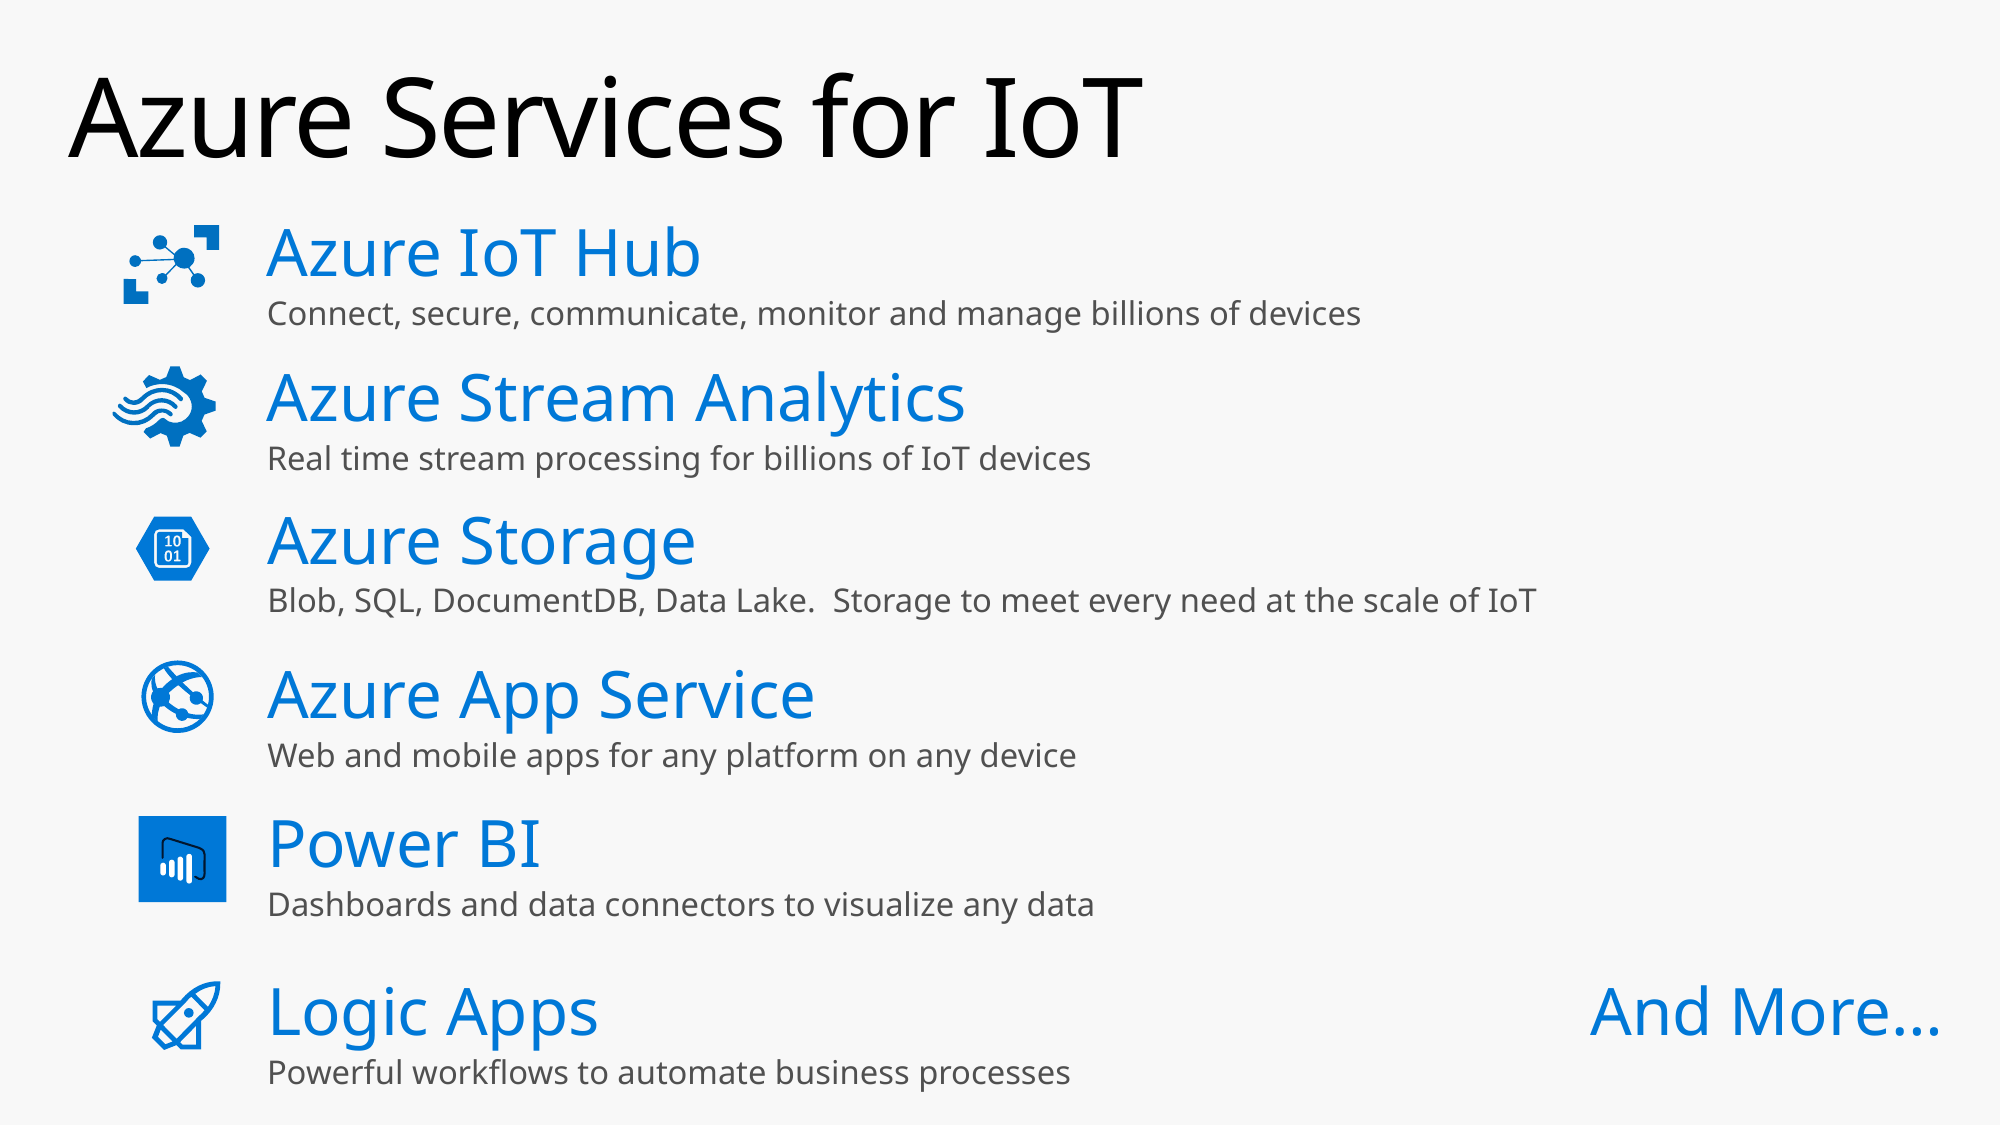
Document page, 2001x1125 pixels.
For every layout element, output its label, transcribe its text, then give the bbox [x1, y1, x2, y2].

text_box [135, 516, 210, 581]
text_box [151, 980, 221, 1051]
text_box Azure Storage Blob, SQL, DocumentDB, Data Lake. Storage to meet every need at the scale of IoT [252, 500, 1576, 628]
text_box And More… [1575, 971, 2000, 1058]
text_box [194, 224, 220, 250]
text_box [137, 815, 227, 954]
text_box Azure IoT Hub Connect, secure, communicate, monitor and manage billions of devices [252, 213, 1709, 340]
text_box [136, 660, 219, 734]
text_box [129, 235, 206, 288]
text_box Azure Stream Analytics Real time stream processing for billions of IoT devices [252, 357, 1709, 485]
text_box Logic Apps Powerful workflows to automate business processes [252, 971, 1932, 1099]
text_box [112, 366, 216, 447]
title Azure Services for IoT [44, 47, 1957, 196]
text_box [123, 278, 149, 304]
text_box Azure App Service Web and mobile apps for any platform on any device [252, 654, 1253, 782]
text_box Power BI Dashboards and data connectors to visualize any data [252, 803, 1846, 931]
